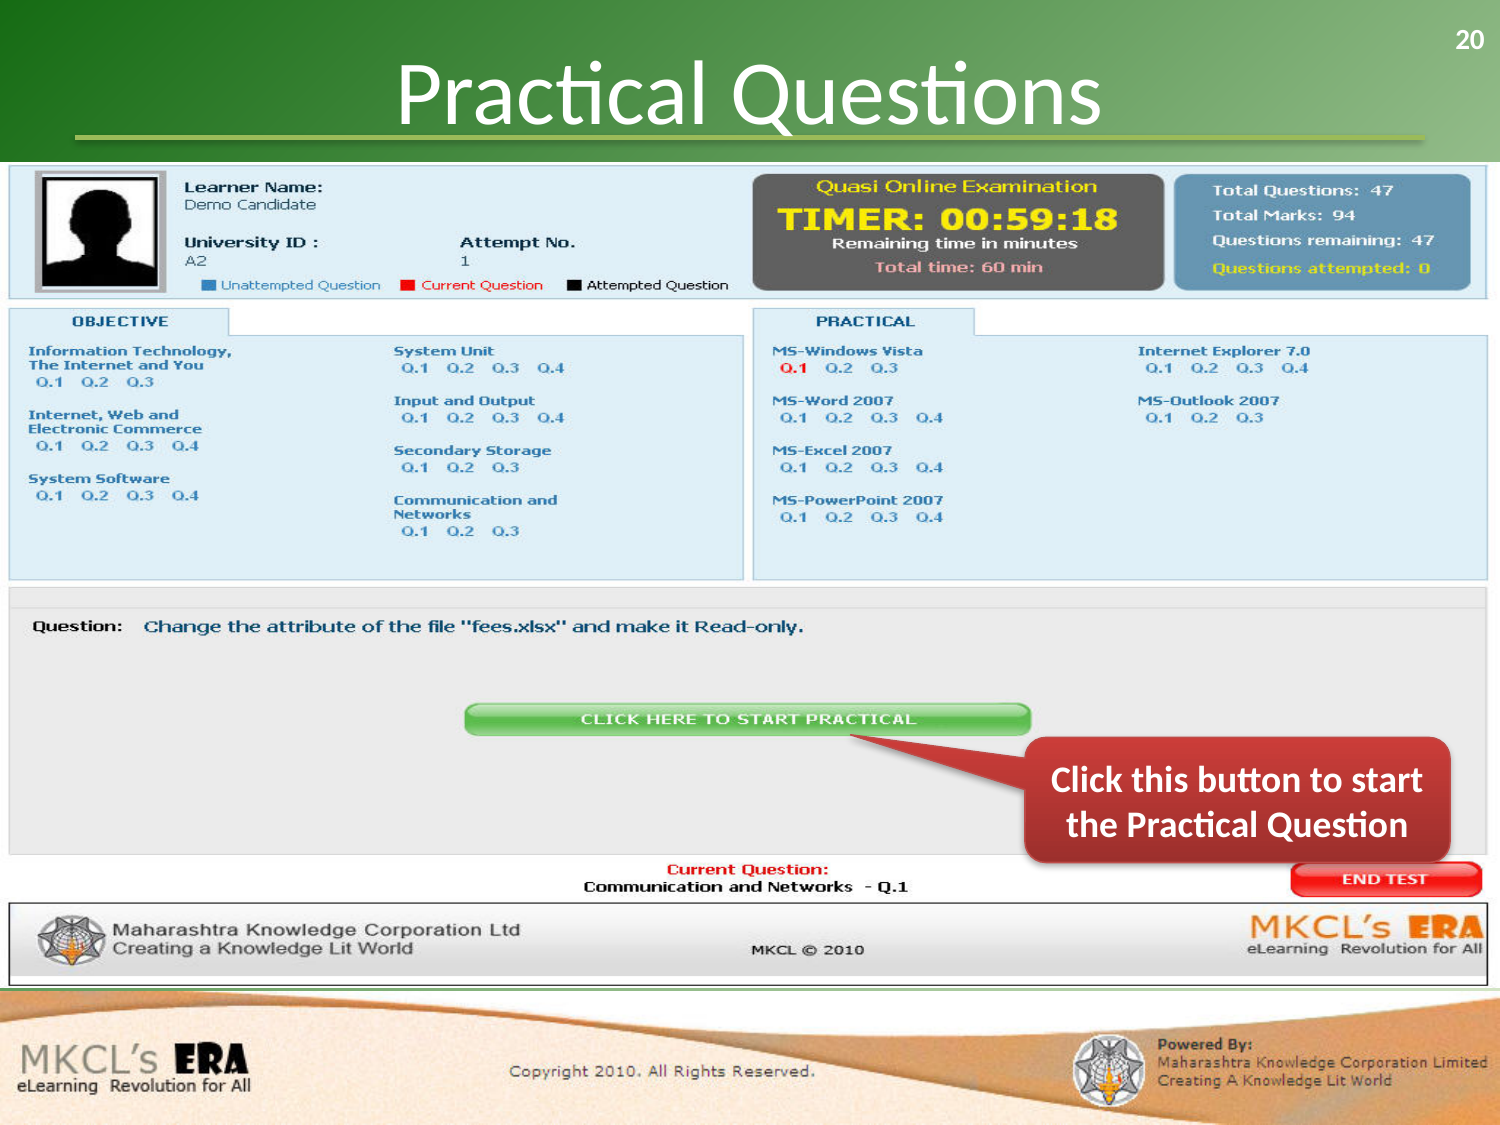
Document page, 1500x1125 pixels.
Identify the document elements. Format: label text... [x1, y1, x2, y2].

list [0, 162, 1500, 988]
slide_number 20 [1425, 0, 1500, 75]
title Practical Questions [75, 24, 1425, 150]
picture [0, 991, 1500, 1125]
